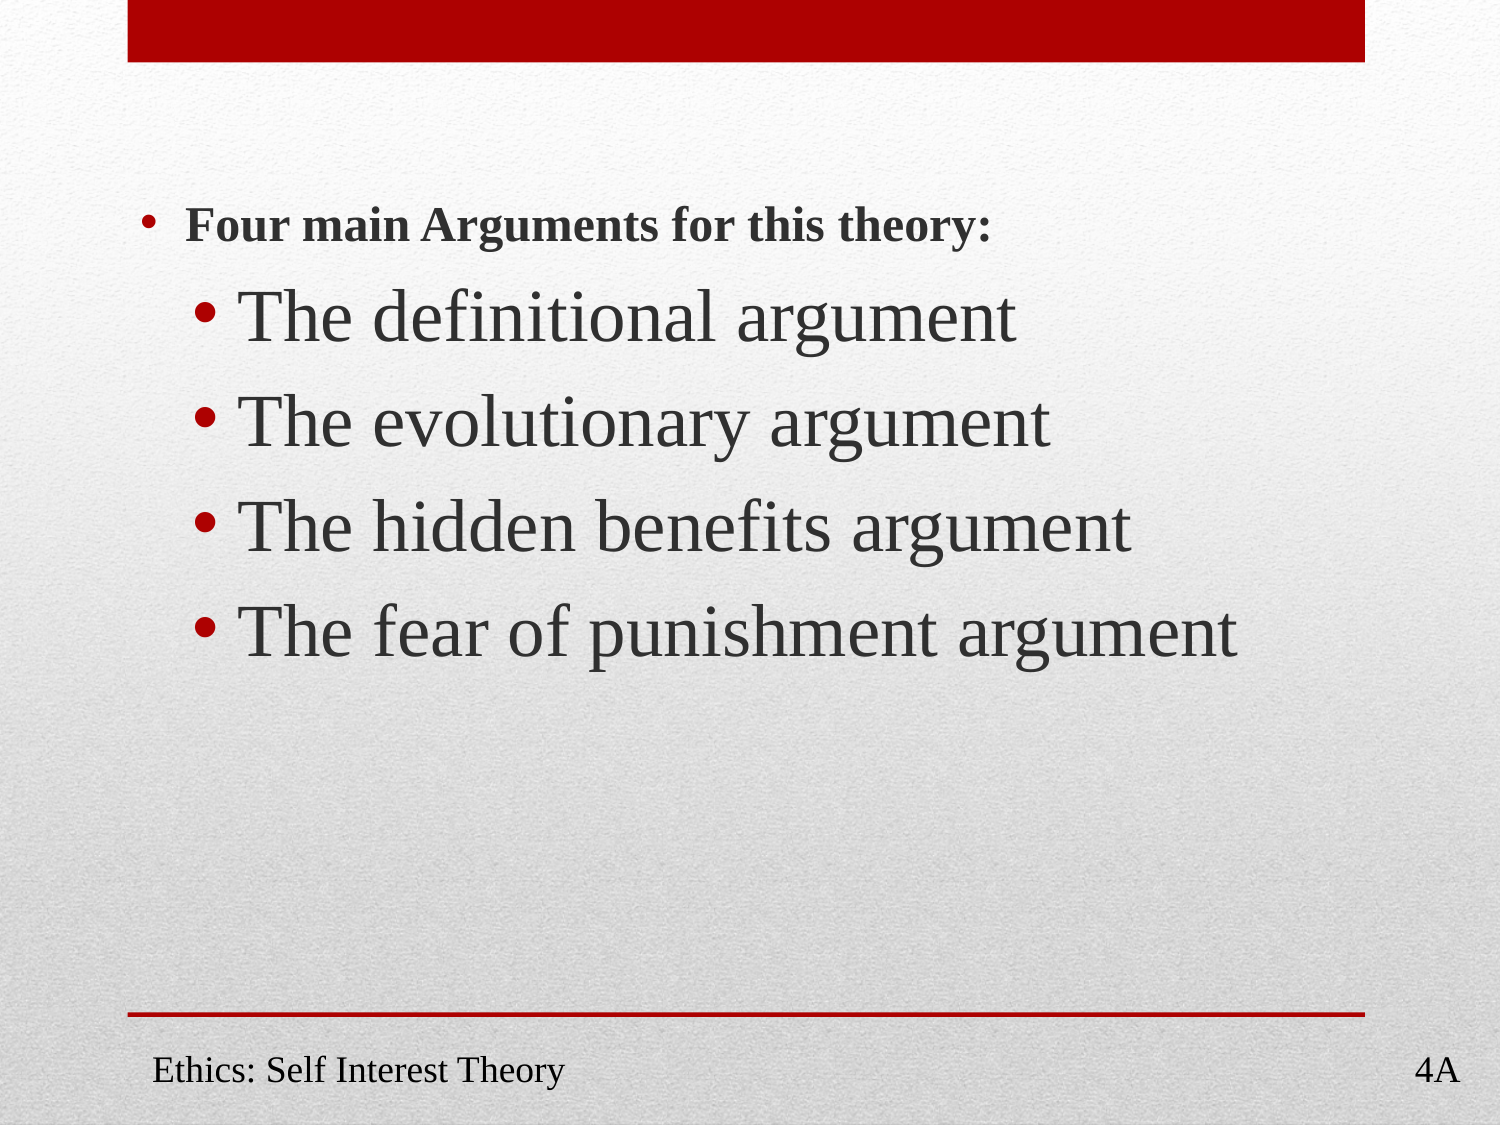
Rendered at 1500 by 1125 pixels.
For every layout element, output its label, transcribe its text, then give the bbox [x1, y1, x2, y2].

text_box [224, 485, 1177, 586]
text_box [218, 261, 1047, 364]
text_box [223, 586, 1264, 689]
list Four main Arguments for this theory: The definitional argument The evolutionary argument The hidden benefits argument The fear of punishment argument [125, 112, 1363, 750]
text_box [224, 370, 1053, 473]
